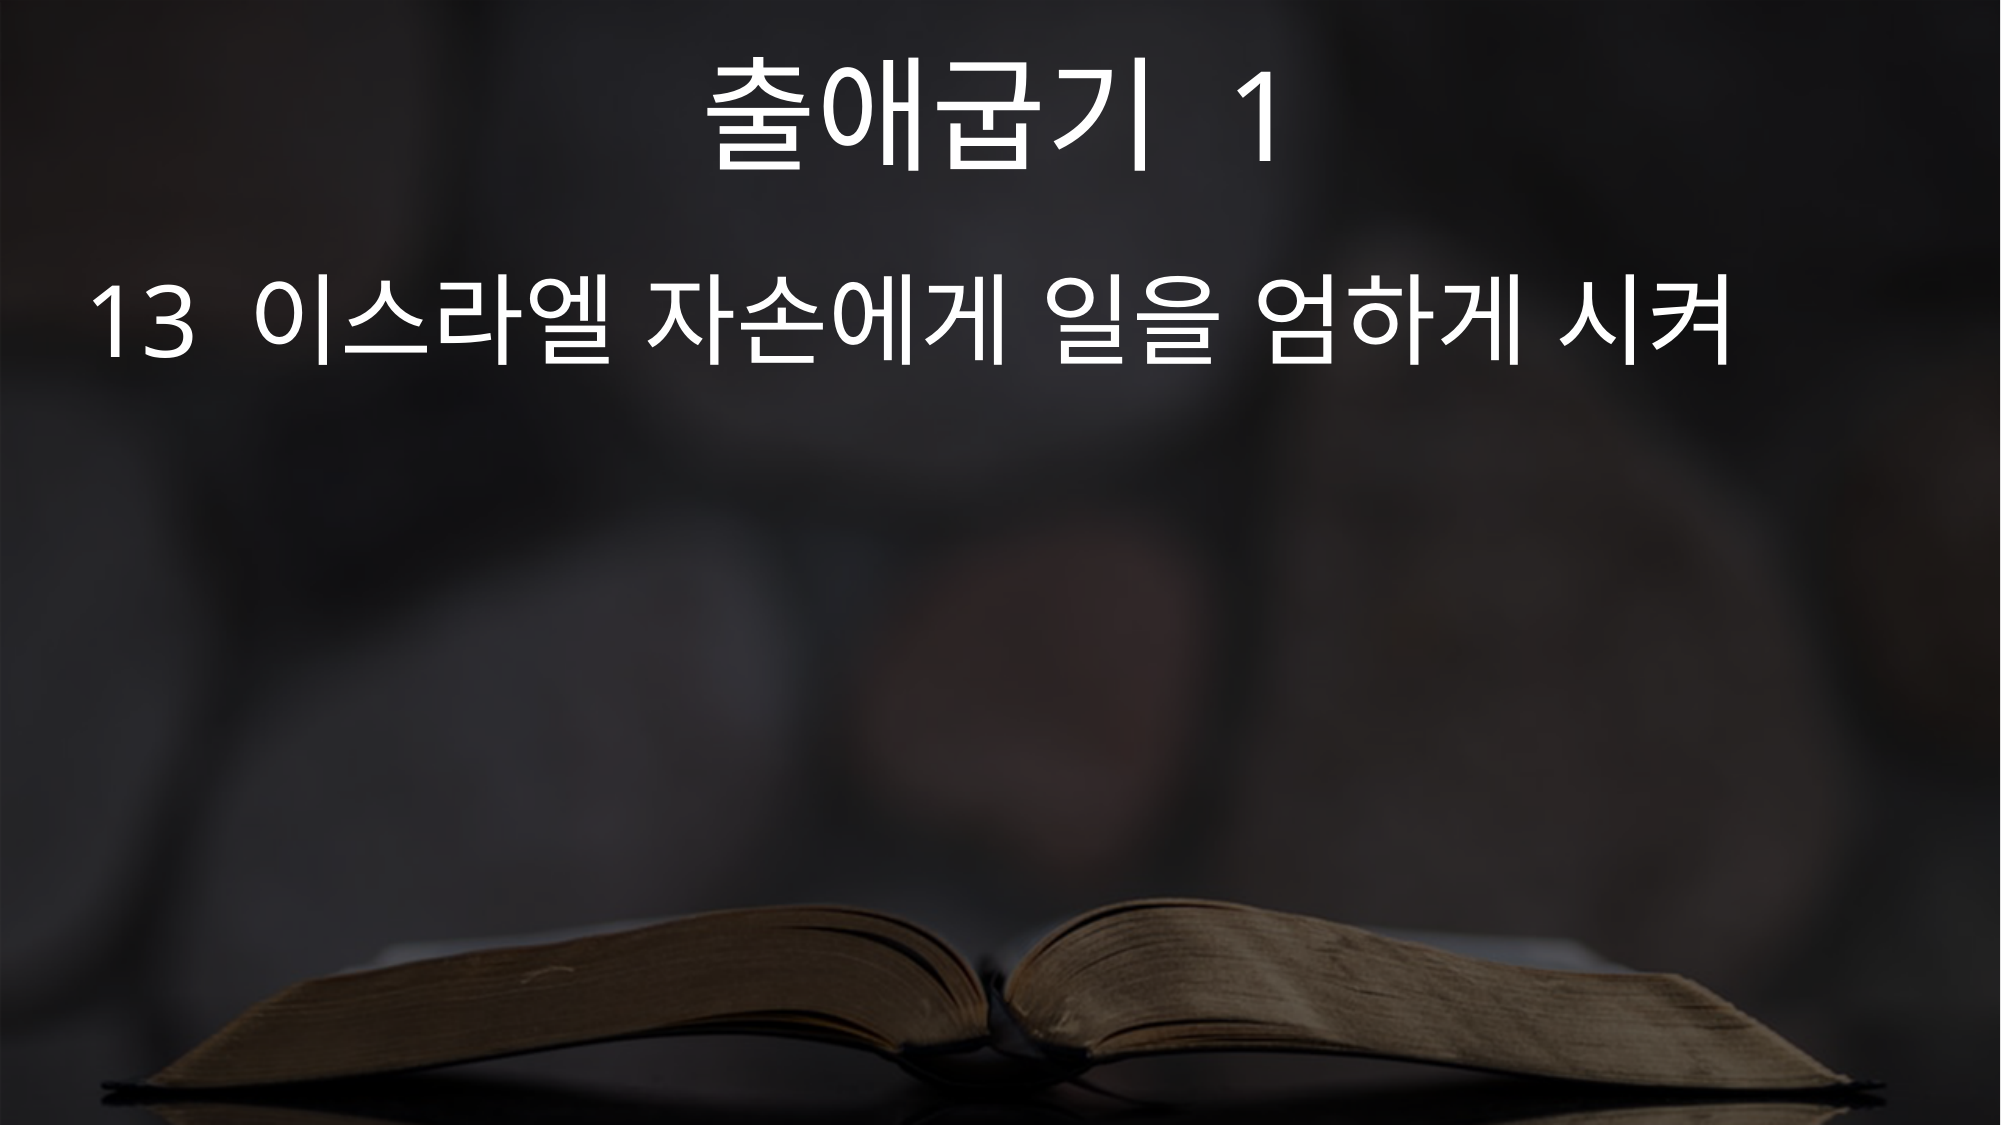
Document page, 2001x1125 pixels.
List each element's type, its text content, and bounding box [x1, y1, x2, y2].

list 13 이스라엘 자손에게 일을 엄하게 시켜 [69, 263, 1953, 423]
picture [0, 0, 2001, 1125]
footer 출애굽기 1 [0, 32, 2000, 192]
